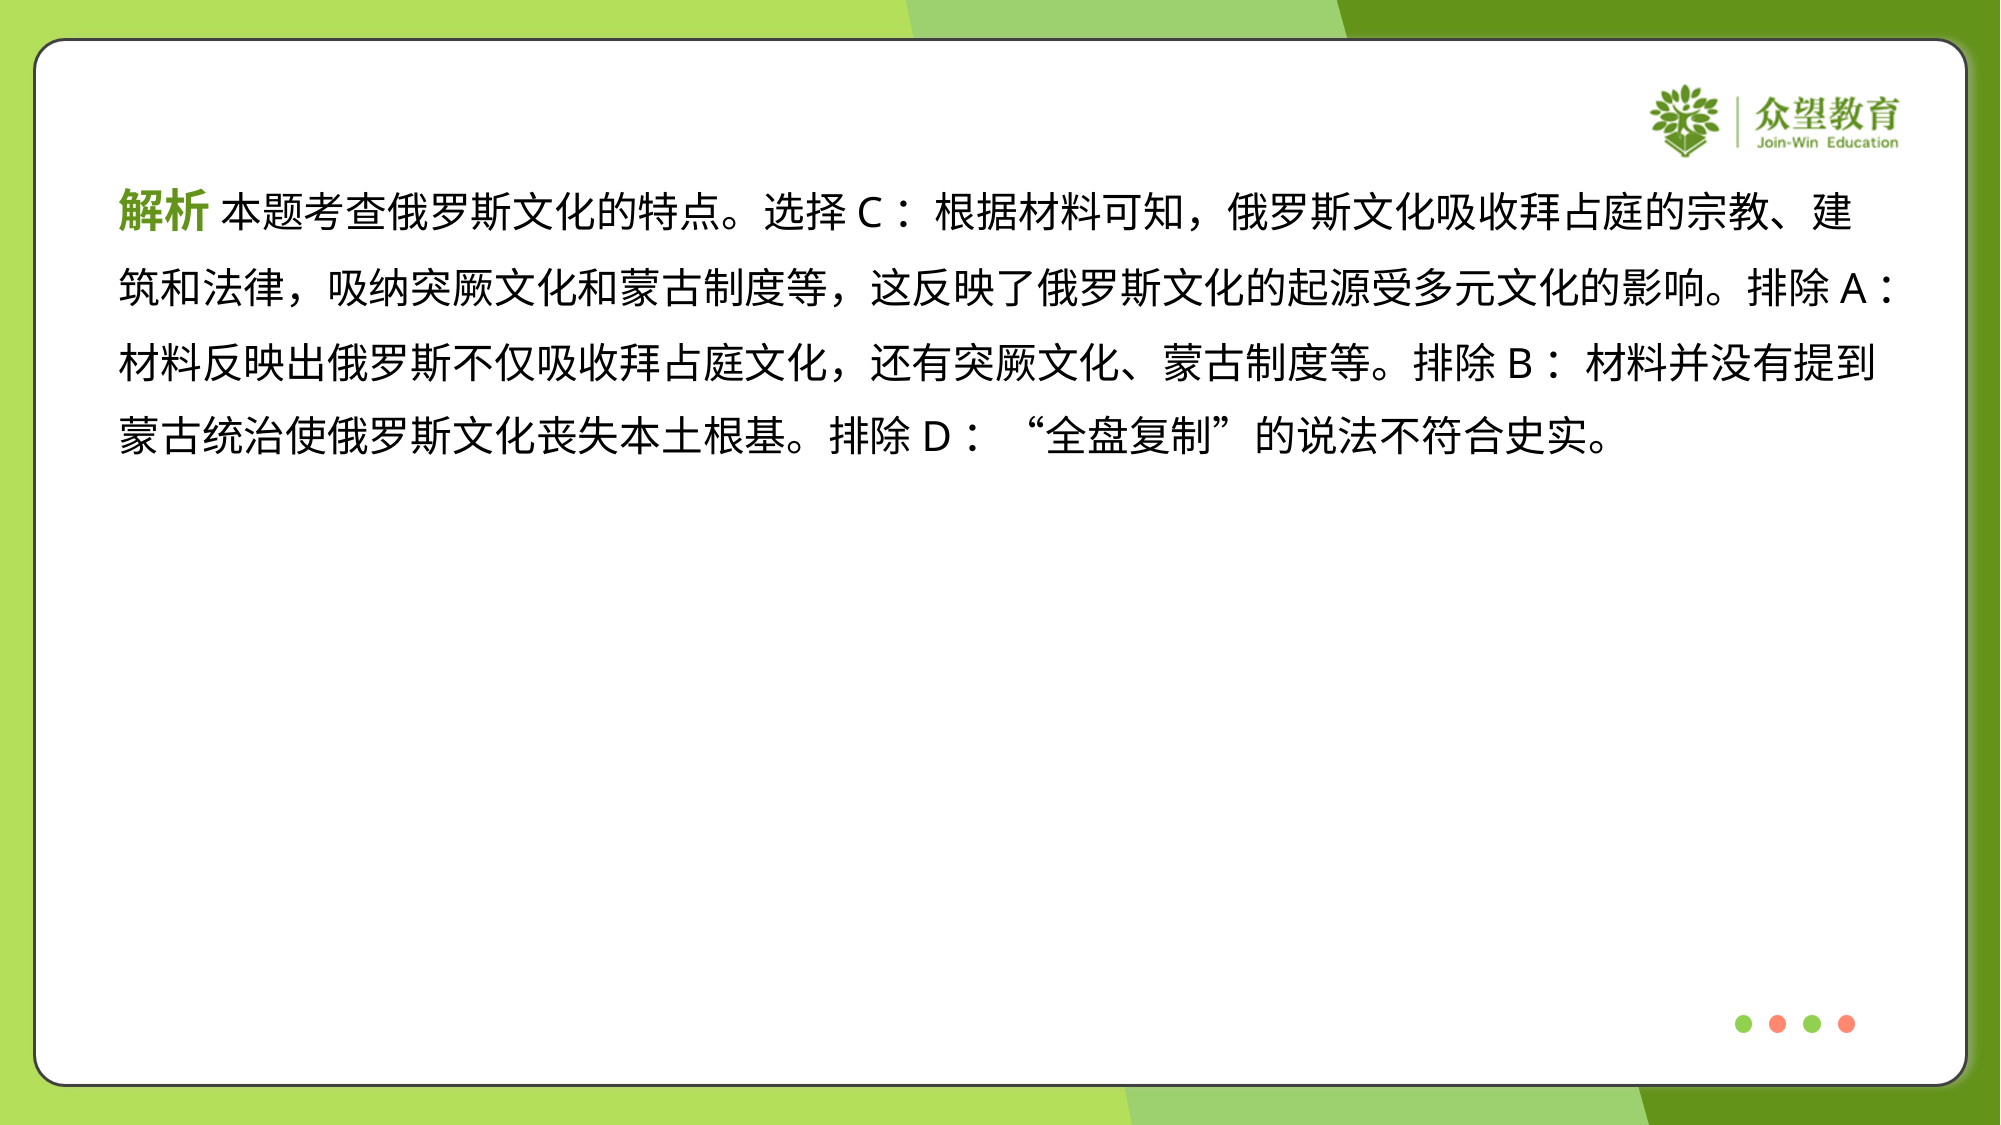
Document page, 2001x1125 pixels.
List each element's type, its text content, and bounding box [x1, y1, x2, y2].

text_box 解析 本题考查俄罗斯文化的特点。选择C：根据材料可知，俄罗斯文化吸收拜占庭的宗教、建 筑和法律，吸纳突厥文化和蒙古制度等，这反映了俄罗斯文化的起源受多元文化的影响。排除A： 材料反映出俄罗斯不仅吸收拜占庭文化，还有突厥文化、蒙古制度等。排除B：材料并没有提到 蒙古统治使俄罗斯文化丧失本土根基。排除D：“全盘复制”的说法不符合史实。 [118, 159, 1883, 452]
picture [0, 0, 2000, 1125]
